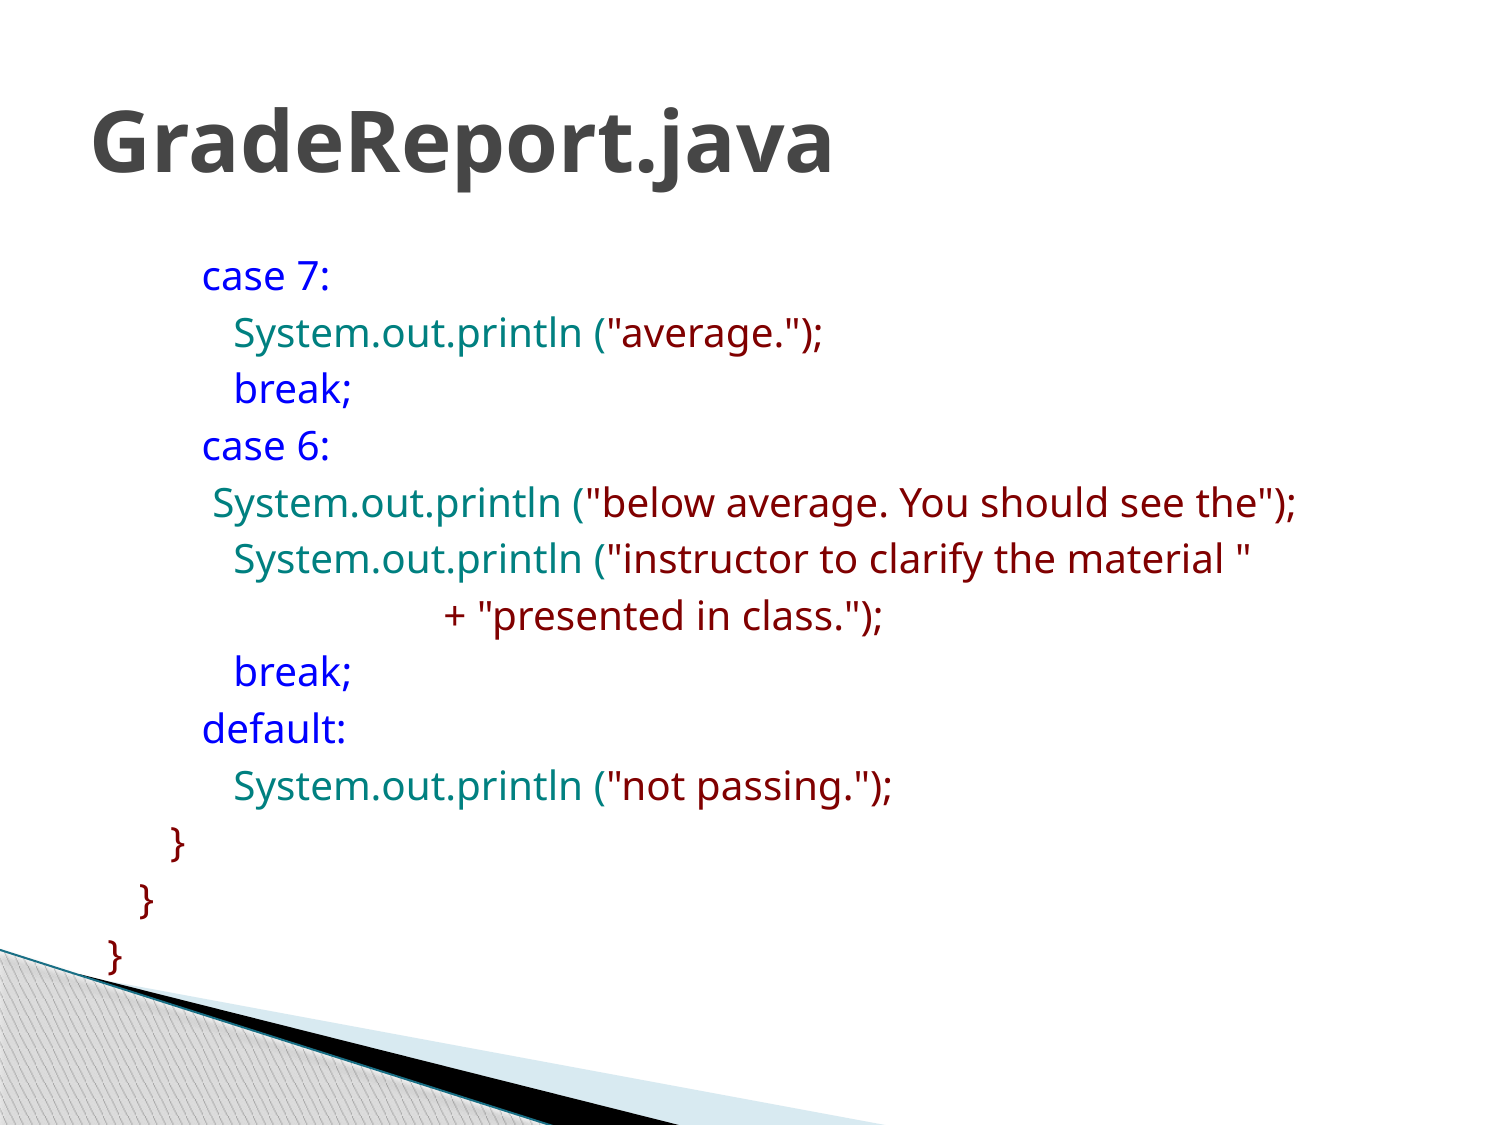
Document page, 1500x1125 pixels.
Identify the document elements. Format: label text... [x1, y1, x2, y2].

list case 7: System.out.println ("average."); break; case 6: System.out.println ("below average. You should see the"); System.out.println ("instructor to clarify the material " + "presented in class."); break; default: System.out.println ("not passing."); } } } [75, 243, 1425, 986]
title GradeReport.java [75, 45, 1425, 233]
